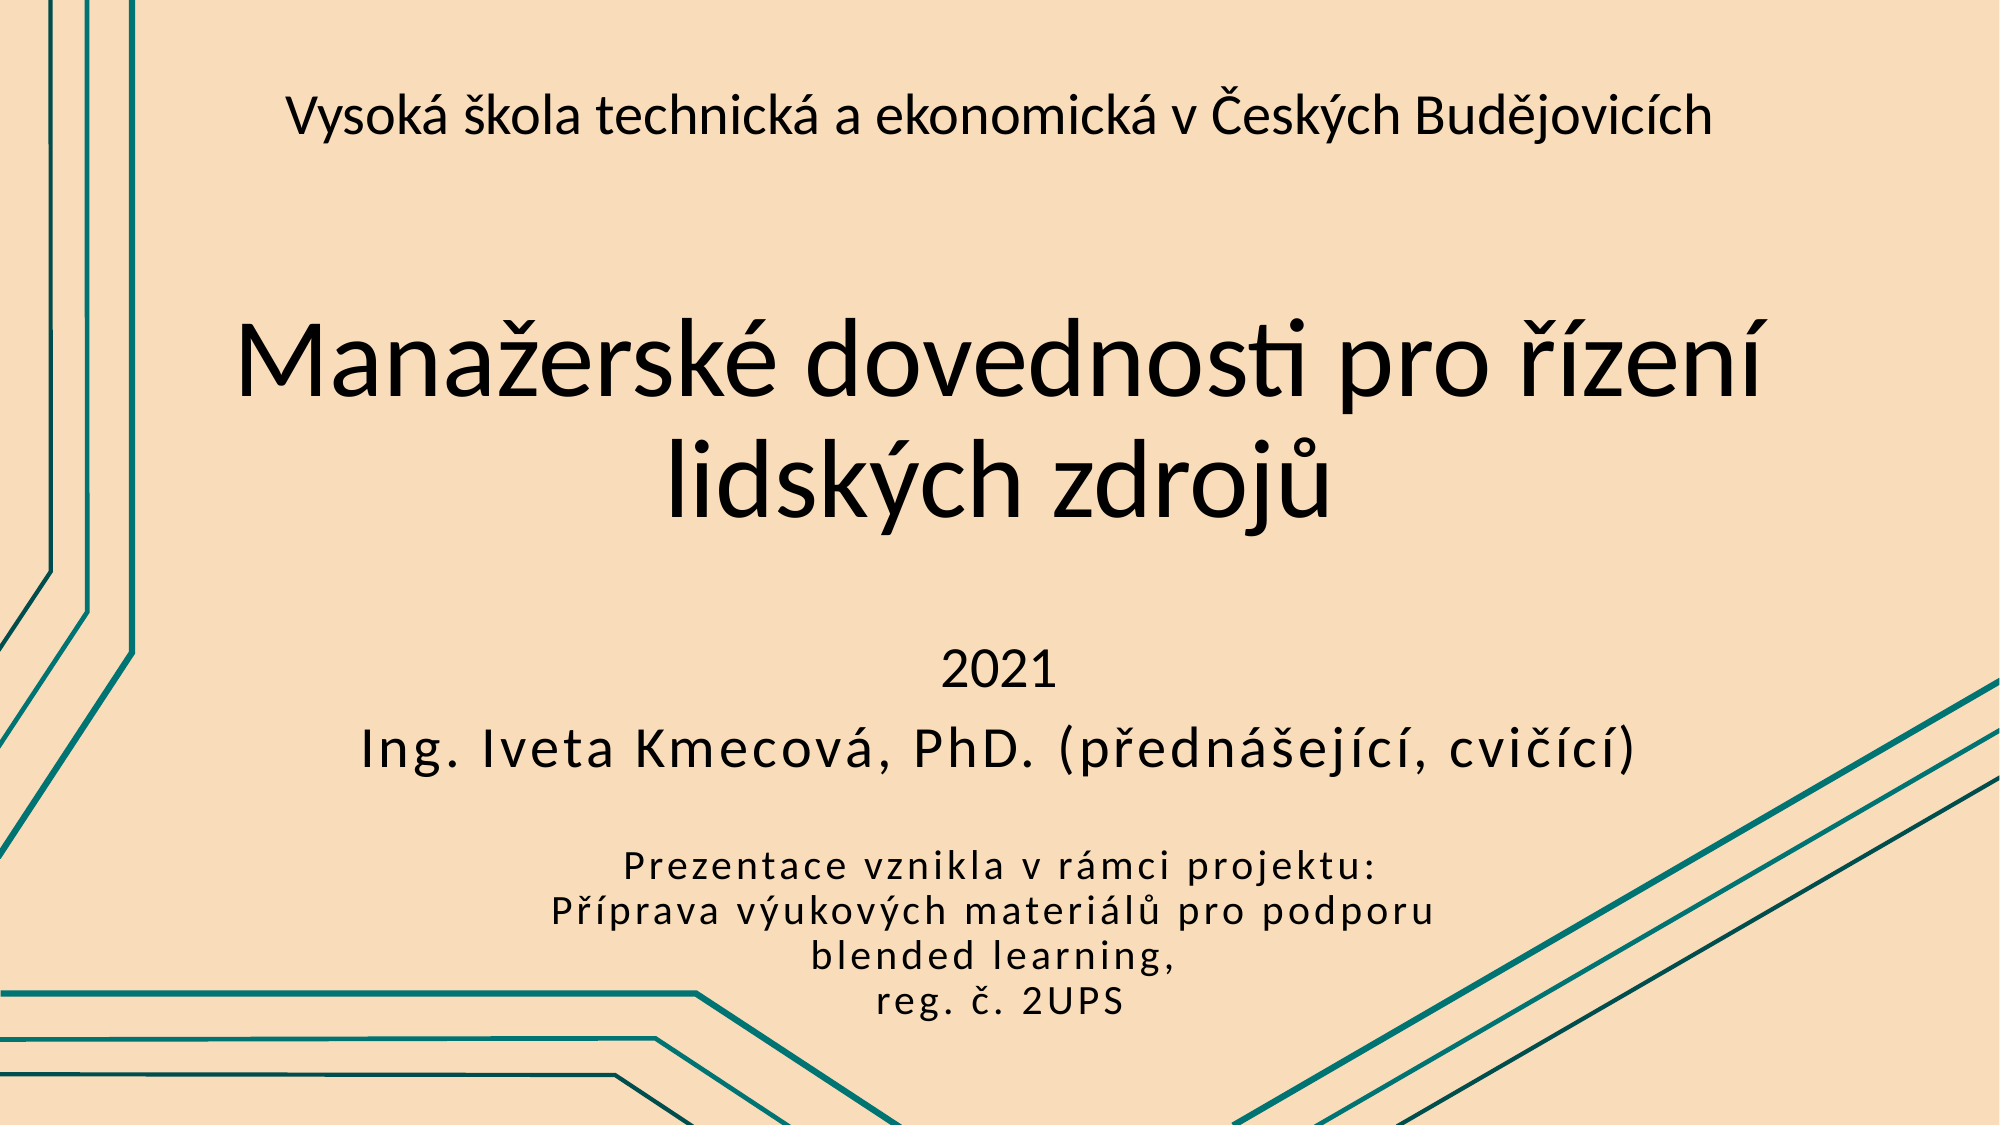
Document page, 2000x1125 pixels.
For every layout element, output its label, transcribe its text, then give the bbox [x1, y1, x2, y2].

title Manažerské dovednosti pro řízení lidských zdrojů [54, 224, 1945, 553]
text_box Vysoká škola technická a ekonomická v Českých Budějovicích [0, 69, 2000, 154]
subtitle Ing. Iveta Kmecová, PhD. (přednášející, cvičící) Prezentace vznikla v rámci projektu: Příprava výukových materiálů pro podporu blended learning, reg. č. 2UPS [0, 707, 2000, 1065]
text_box 2021 [0, 621, 2000, 707]
